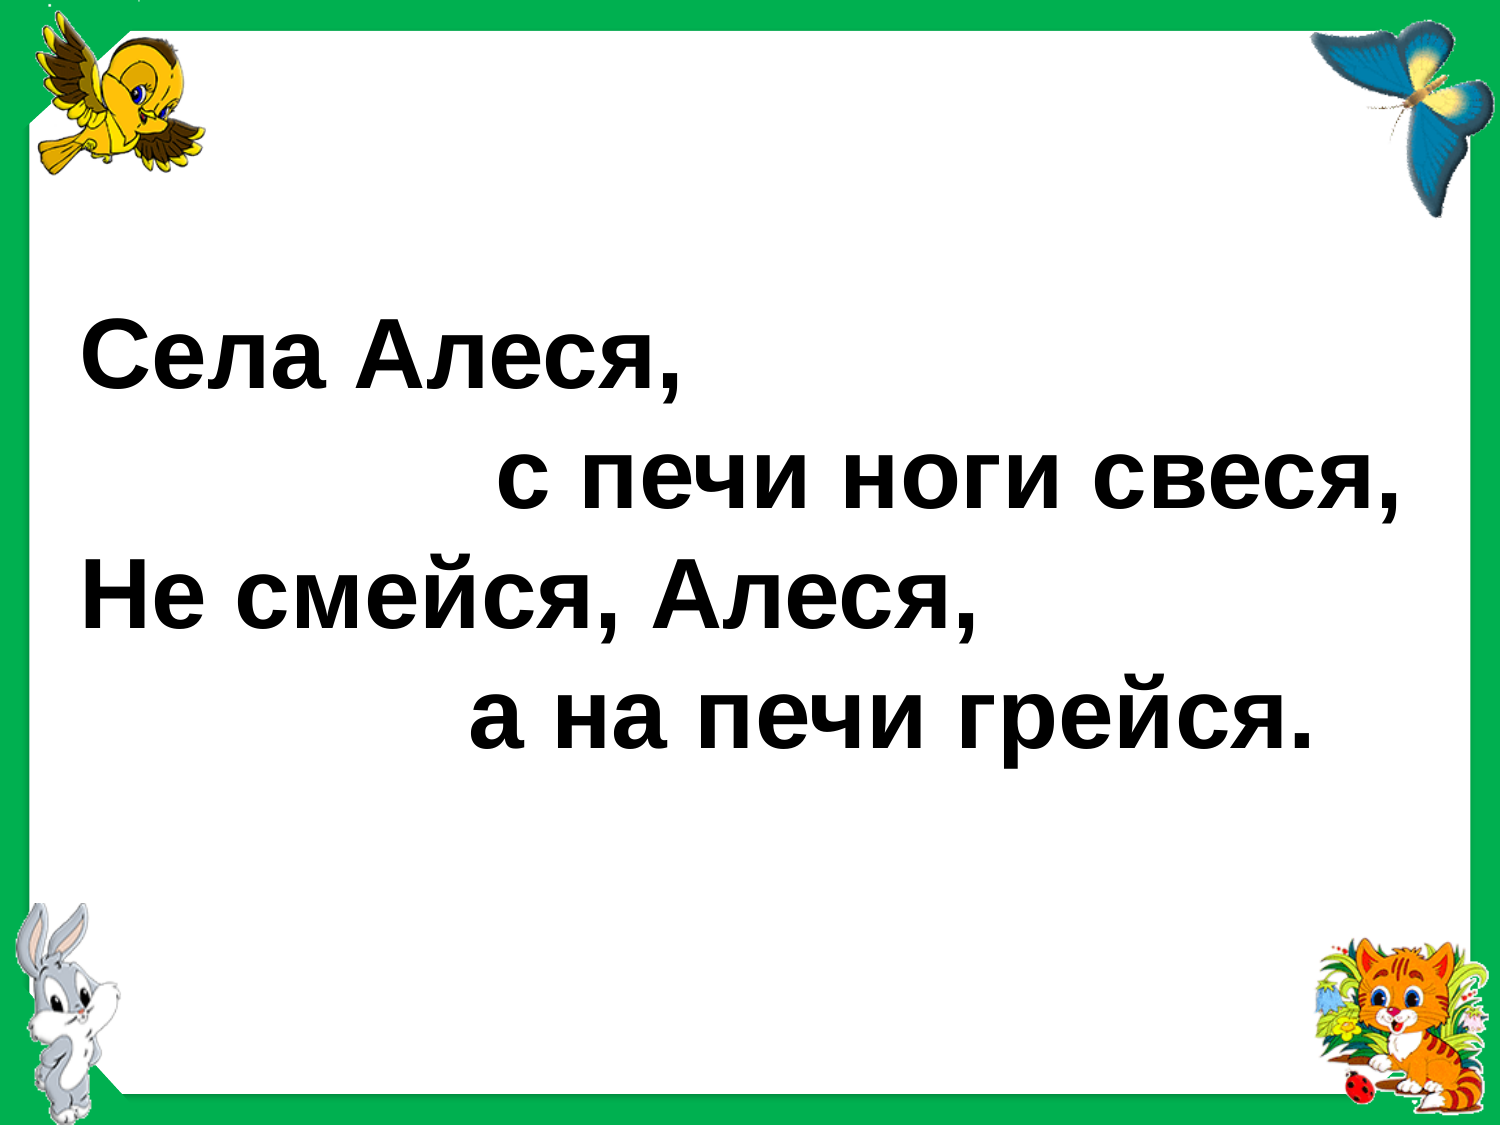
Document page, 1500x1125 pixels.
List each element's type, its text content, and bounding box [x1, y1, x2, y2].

picture [1258, 0, 1500, 255]
picture [1305, 930, 1500, 1125]
picture [29, 0, 214, 185]
text_box Села Алеся, с печи ноги свеся, Не смейся, Алеся, а на печи грейся. [64, 281, 1447, 777]
picture [0, 903, 181, 1125]
